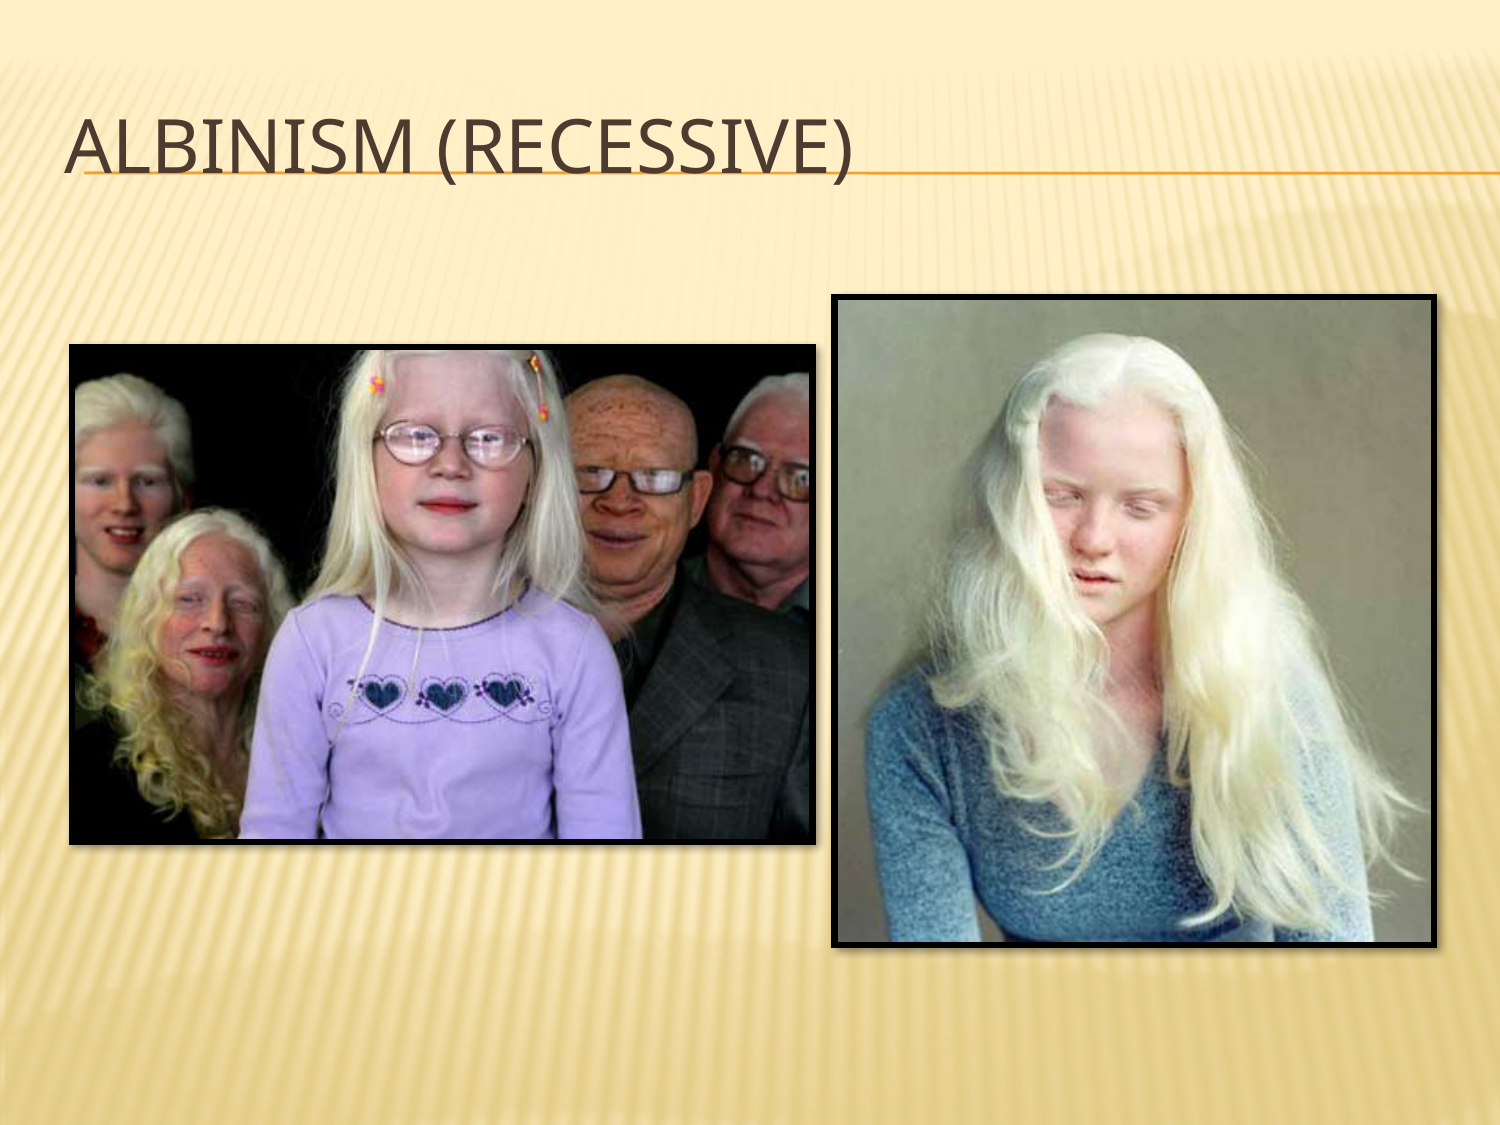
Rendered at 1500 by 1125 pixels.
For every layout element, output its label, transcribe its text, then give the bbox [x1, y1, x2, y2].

title Albinism (recessive) [49, 75, 1475, 213]
picture [74, 349, 810, 840]
picture [837, 299, 1432, 943]
